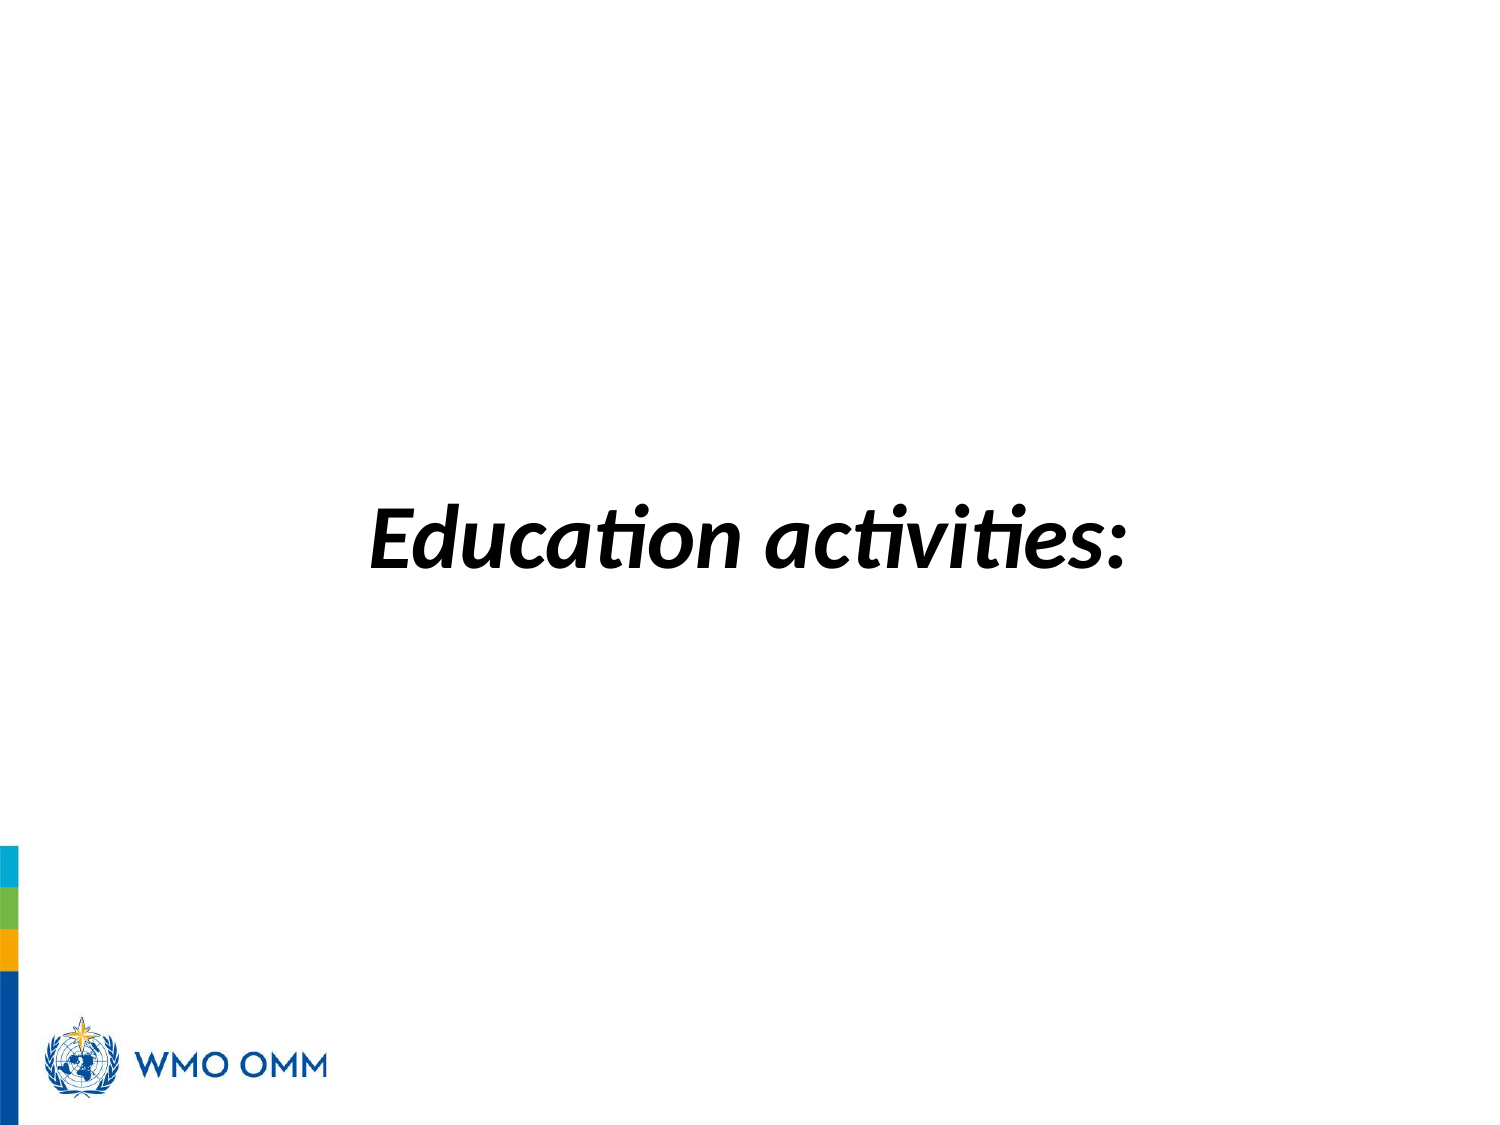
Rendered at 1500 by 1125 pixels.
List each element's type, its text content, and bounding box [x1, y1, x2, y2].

title Education activities: [75, 438, 1425, 626]
picture [0, 845, 327, 1125]
